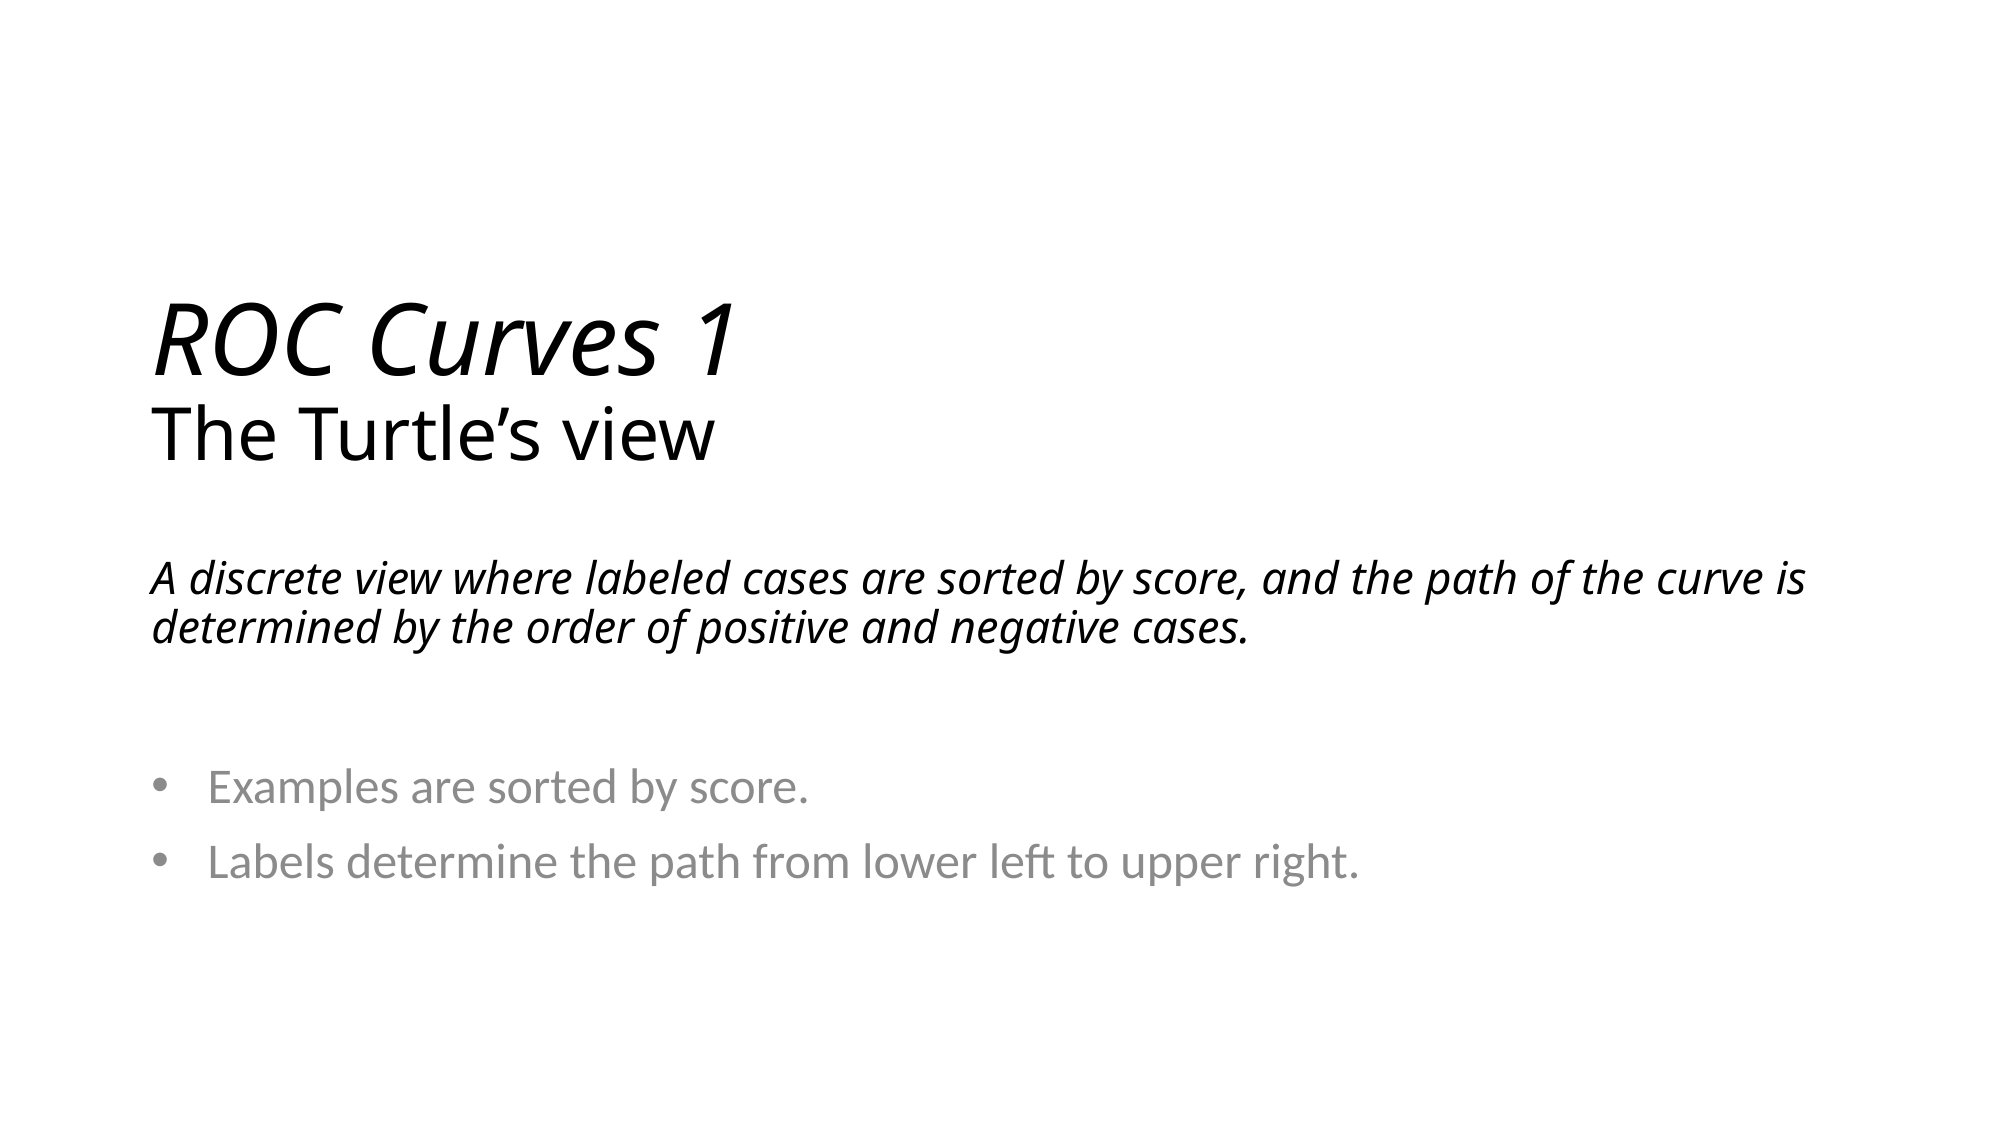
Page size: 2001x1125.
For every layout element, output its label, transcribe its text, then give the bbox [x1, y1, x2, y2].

title ROC Curves 1 The Turtle’s view A discrete view where labeled cases are sorted by score, and the path of the curve is determined by the order of positive and negative cases. [136, 280, 1862, 749]
list Examples are sorted by score. Labels determine the path from lower left to upper right. [136, 752, 1862, 999]
